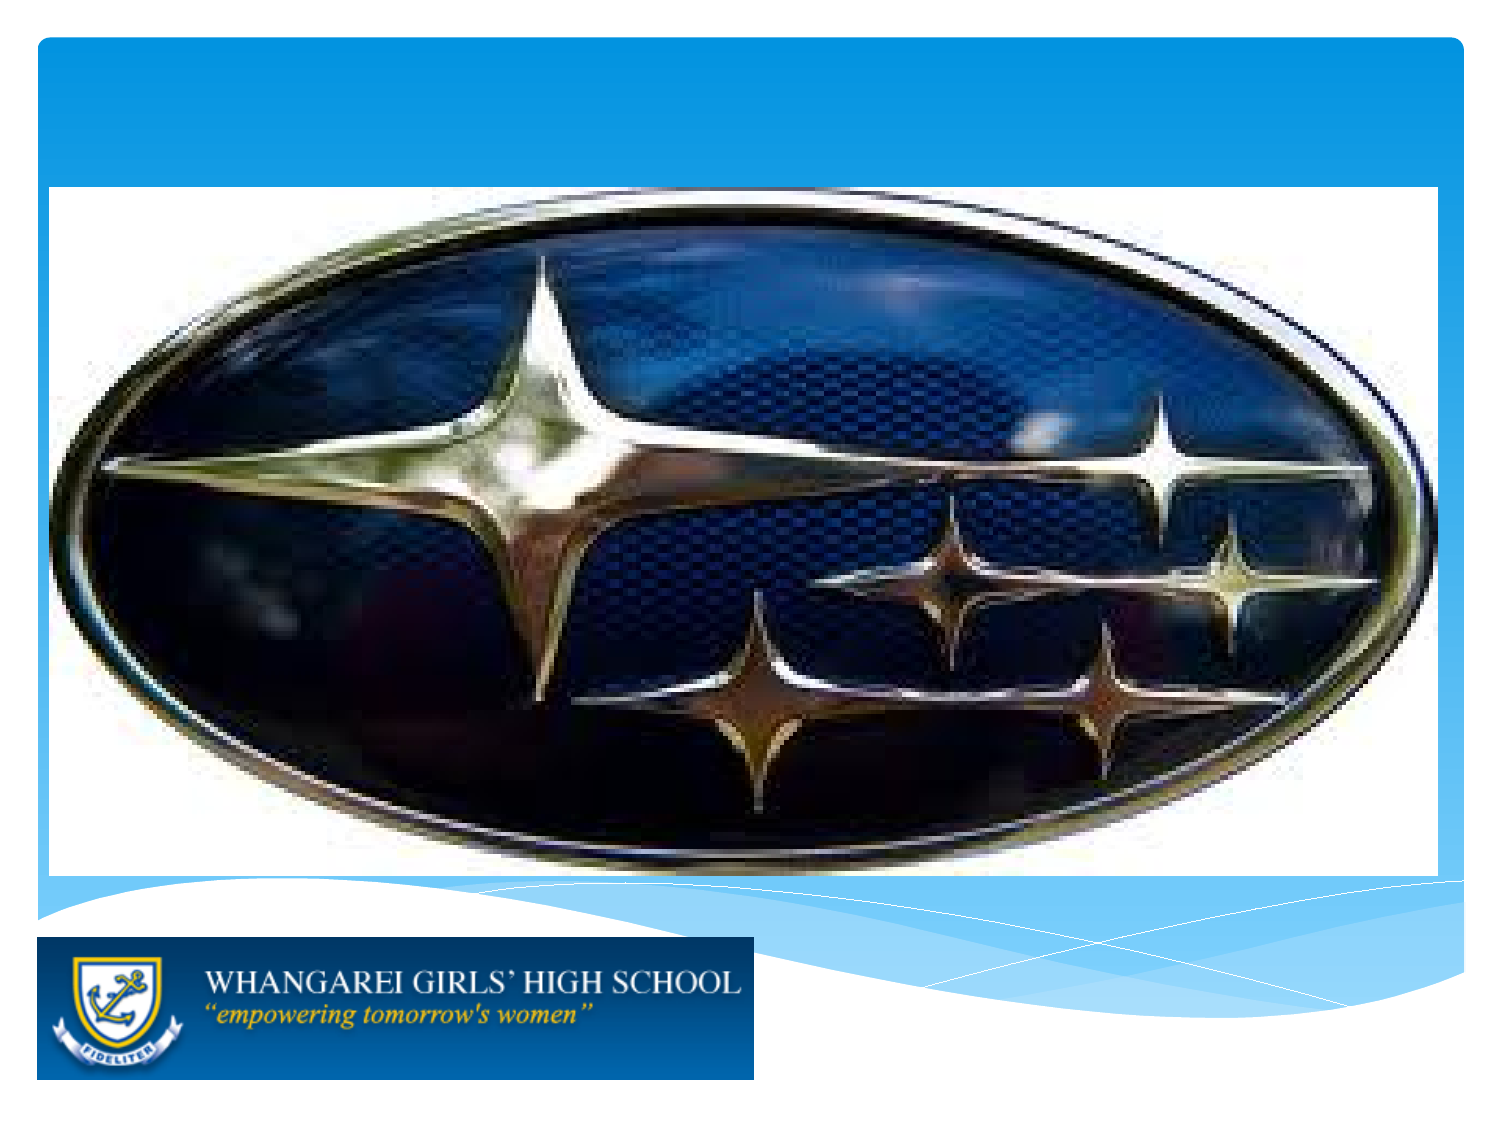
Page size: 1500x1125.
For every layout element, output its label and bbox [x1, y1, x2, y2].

picture [48, 187, 1438, 876]
picture [37, 937, 754, 1080]
